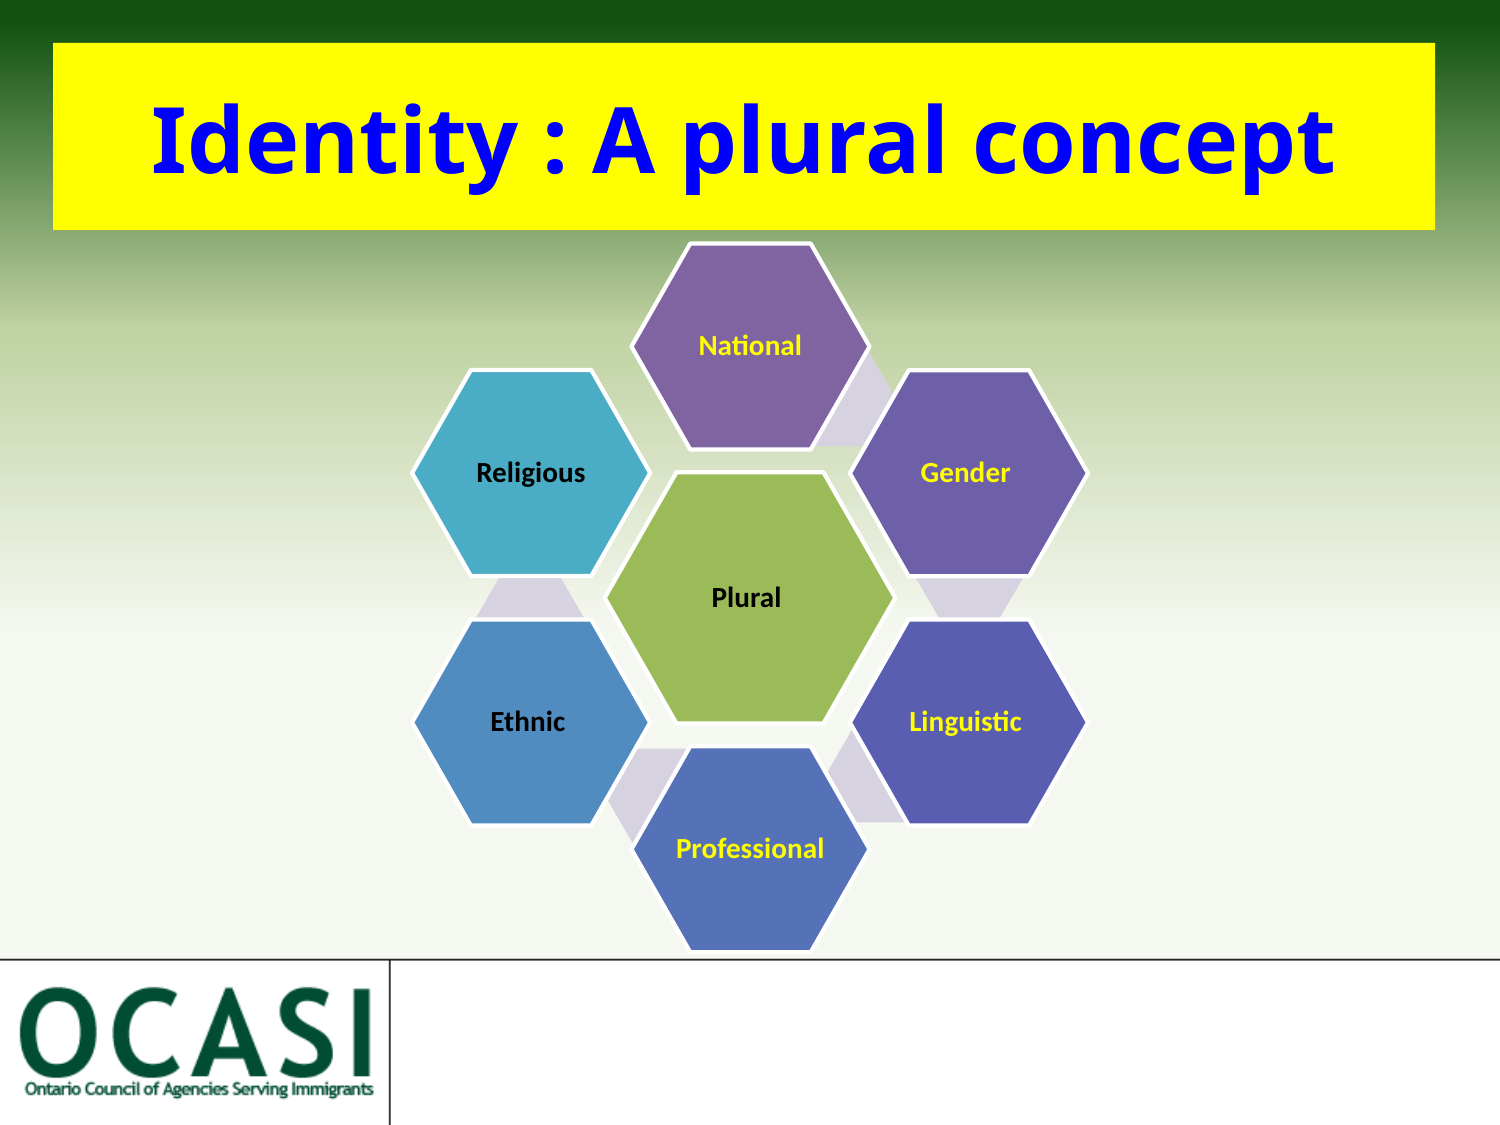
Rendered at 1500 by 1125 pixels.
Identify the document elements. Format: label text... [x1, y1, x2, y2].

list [123, 243, 1377, 953]
picture [0, 0, 1500, 1125]
title Identity : A plural concept [53, 42, 1436, 231]
